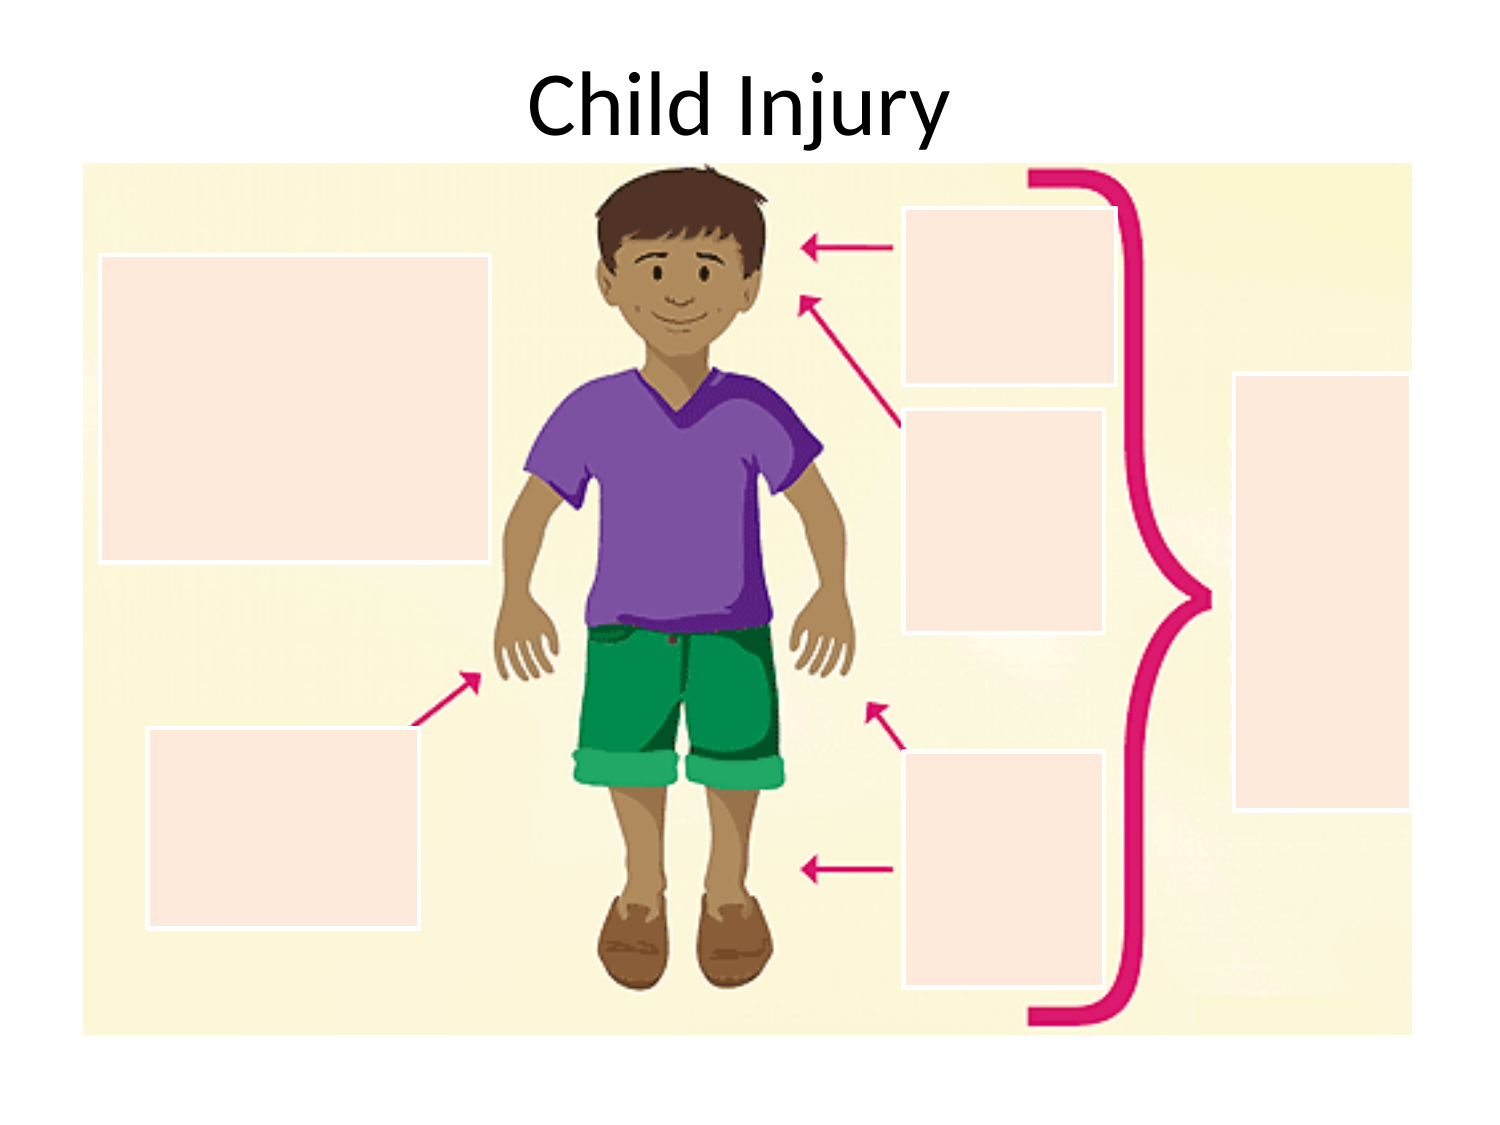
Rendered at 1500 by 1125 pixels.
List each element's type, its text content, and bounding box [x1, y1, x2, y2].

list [82, 163, 1412, 1036]
title Child Injury [64, 5, 1415, 193]
